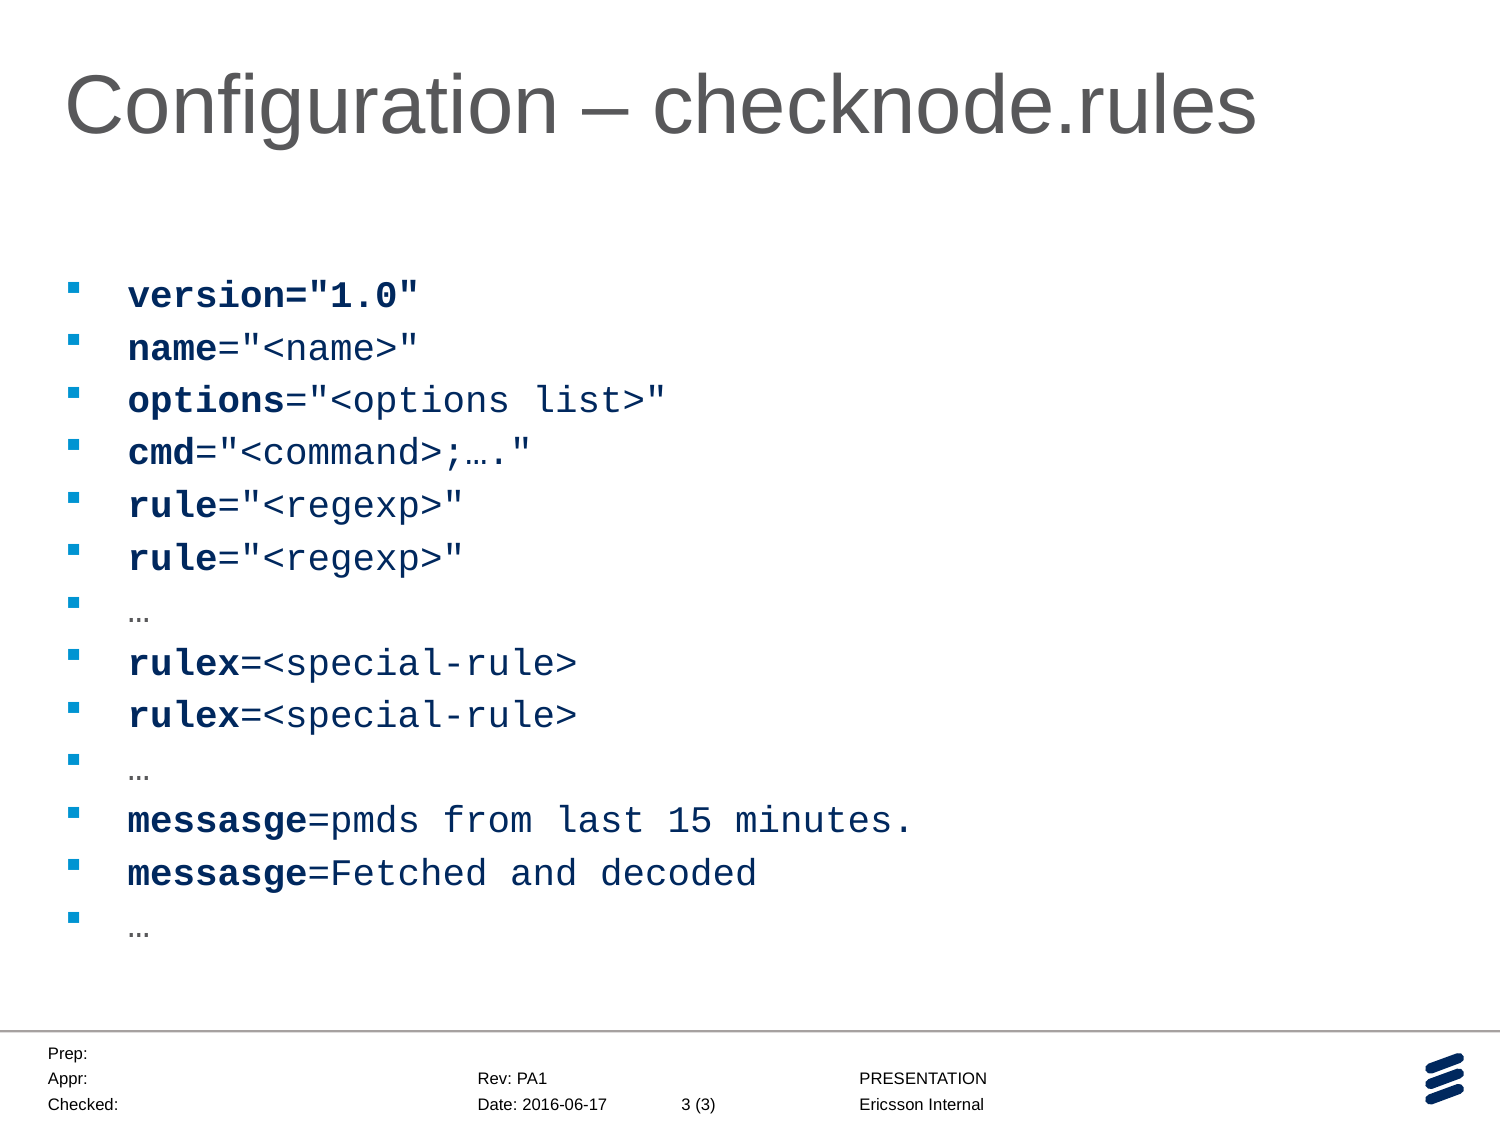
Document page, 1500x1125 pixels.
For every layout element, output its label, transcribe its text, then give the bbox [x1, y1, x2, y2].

title Configuration – checknode.rules [49, 49, 1375, 241]
list version="1.0" name="<name>" options="<options list>" cmd="<command>;…." rule="<regexp>" rule="<regexp>" … rulex=<special-rule> rulex=<special-rule> … messasge=pmds from last 15 minutes. messasge=Fetched and decoded … [49, 262, 1374, 1013]
